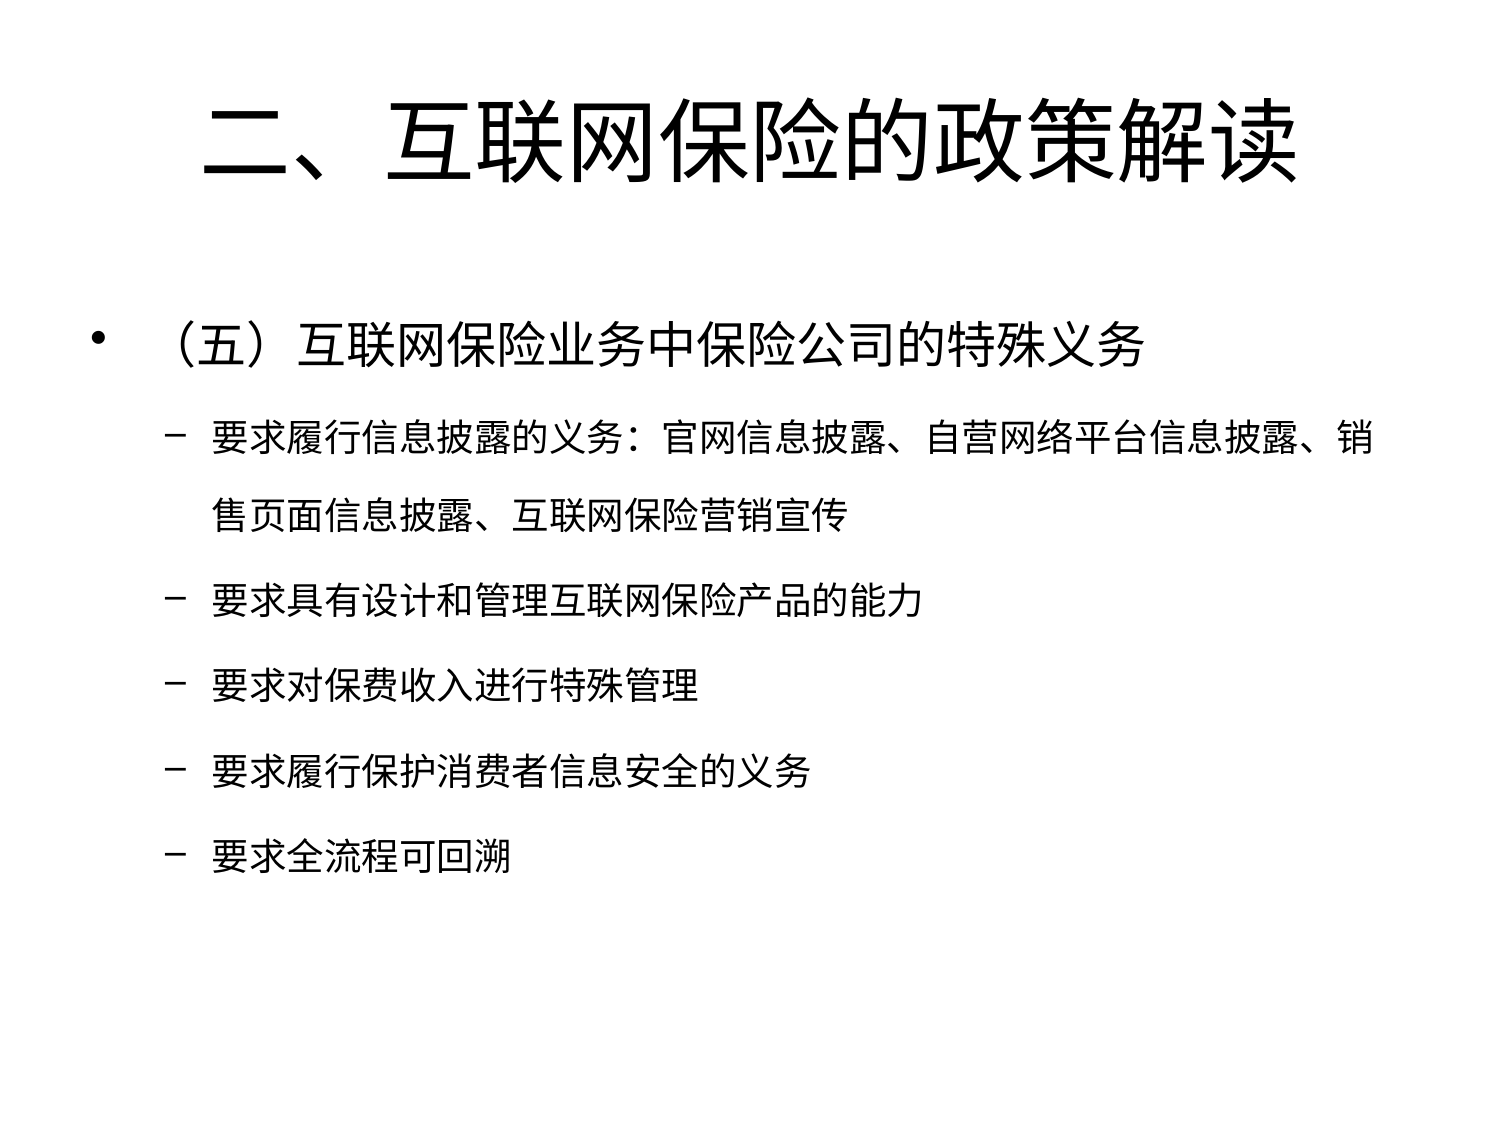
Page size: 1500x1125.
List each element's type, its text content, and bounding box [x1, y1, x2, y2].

list （五）互联网保险业务中保险公司的特殊义务 要求履行信息披露的义务：官网信息披露、自营网络平台信息披露、销售页面信息披露、互联网保险营销宣传 要求具有设计和管理互联网保险产品的能力 要求对保费收入进行特殊管理 要求履行保护消费者信息安全的义务 要求全流程可回溯 [75, 262, 1425, 1005]
title 二、互联网保险的政策解读 [75, 45, 1425, 233]
